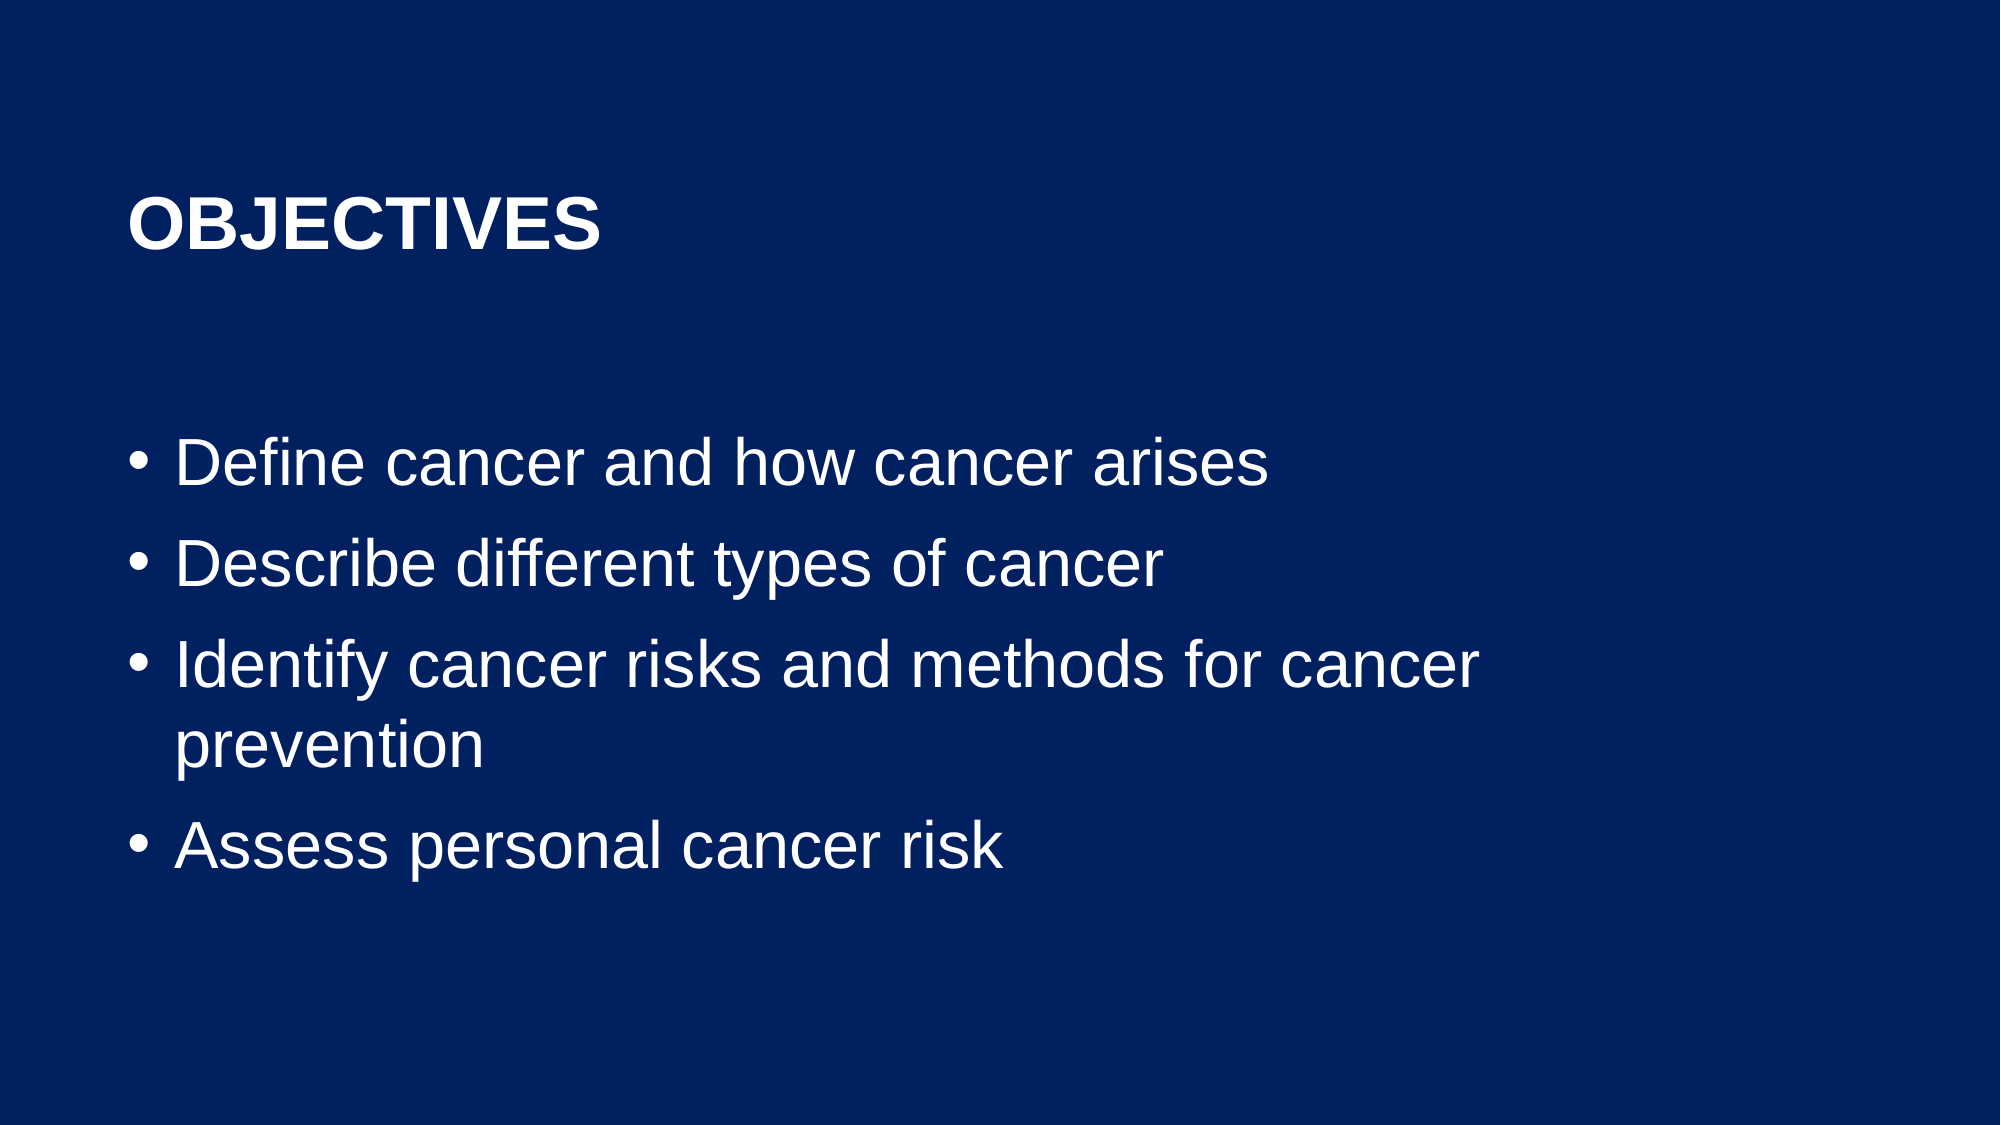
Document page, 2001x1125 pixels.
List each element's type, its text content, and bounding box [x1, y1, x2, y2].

list Define cancer and how cancer arises Describe different types of cancer Identify cancer risks and methods for cancer prevention Assess personal cancer risk [112, 351, 1775, 950]
title objectives [112, 99, 1775, 339]
